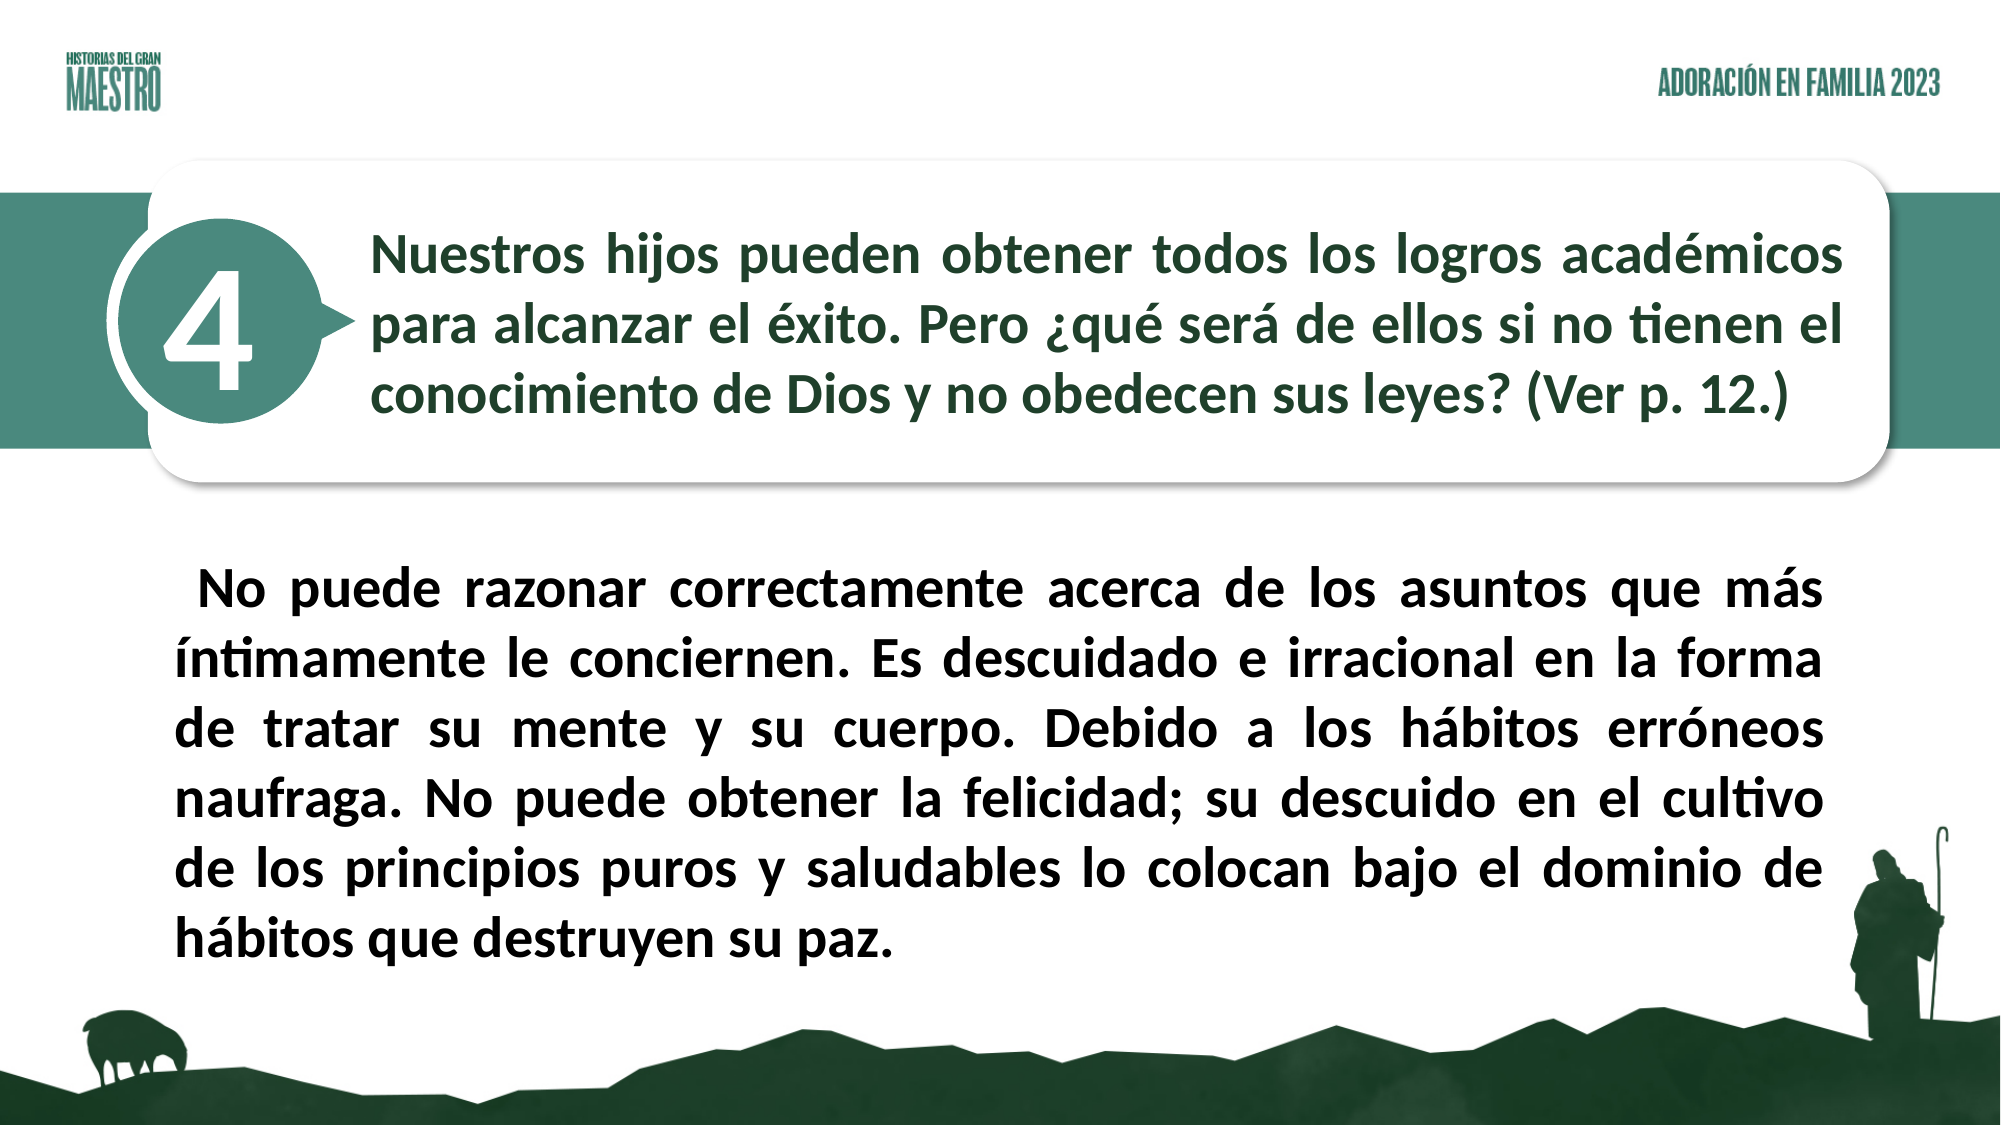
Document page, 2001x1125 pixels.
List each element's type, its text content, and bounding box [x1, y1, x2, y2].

text_box No puede razonar correctamente acerca de los asuntos que más íntimamente le conciernen. Es descuidado e irracional en la forma de tratar su mente y su cuerpo. Debido a los hábitos erróneos naufraga. No puede obtener la felicidad; su descuido en el cultivo de los principios puros y saludables lo colocan bajo el dominio de hábitos que destruyen su paz. [160, 541, 1840, 977]
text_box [0, 160, 2000, 483]
picture [0, 0, 2001, 1125]
